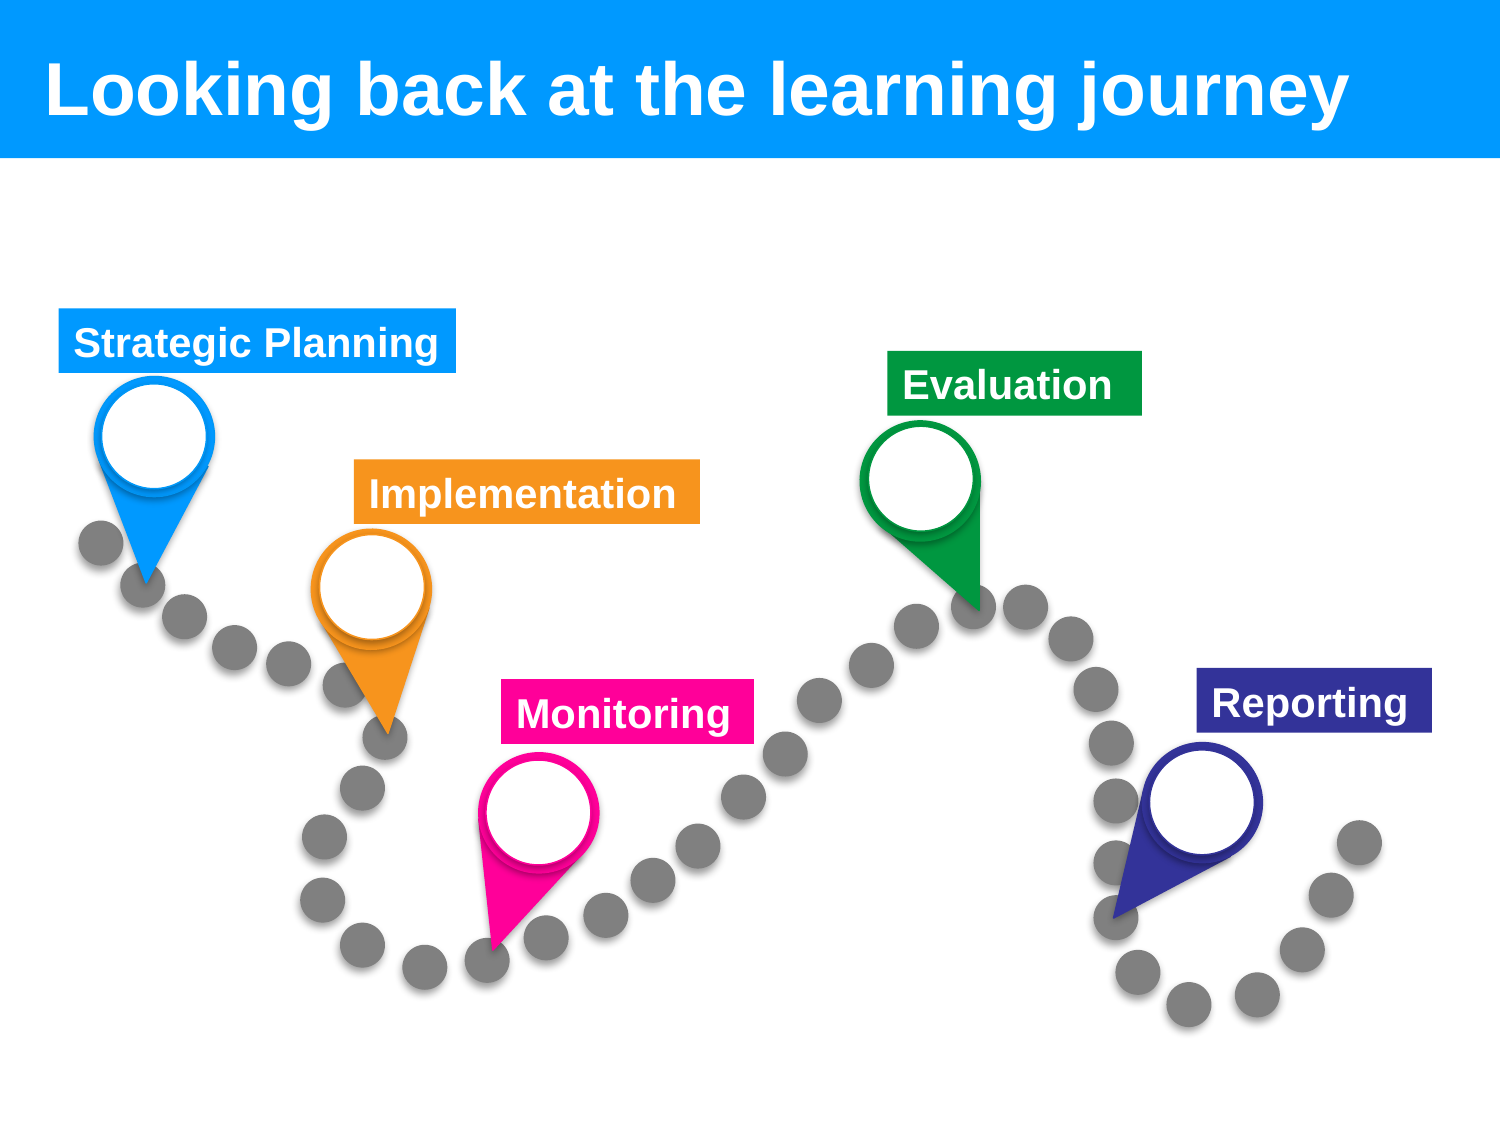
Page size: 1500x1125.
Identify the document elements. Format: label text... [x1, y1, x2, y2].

text_box [1114, 949, 1162, 996]
text_box [859, 420, 982, 542]
text_box [485, 759, 592, 866]
text_box [1002, 583, 1049, 631]
text_box [93, 375, 216, 498]
text_box Reporting [1196, 667, 1432, 733]
text_box [867, 425, 975, 532]
text_box [1141, 741, 1264, 862]
text_box Looking back at the learning journey [10, 23, 1386, 139]
text_box [1112, 815, 1205, 919]
text_box [310, 528, 433, 651]
text_box Implementation [353, 459, 700, 524]
text_box [1088, 719, 1135, 767]
text_box [720, 773, 767, 821]
text_box [401, 943, 449, 991]
text_box [339, 764, 386, 812]
text_box [848, 642, 895, 689]
text_box [77, 519, 124, 567]
text_box [761, 730, 809, 778]
text_box Monitoring [501, 679, 754, 744]
text_box [1092, 839, 1127, 887]
text_box [1234, 971, 1281, 1019]
text_box [1165, 981, 1213, 1028]
text_box [1047, 615, 1095, 663]
text_box [629, 857, 677, 904]
text_box [1307, 871, 1355, 919]
text_box [119, 565, 167, 609]
text_box [522, 914, 570, 962]
text_box [265, 640, 312, 688]
text_box [1279, 926, 1326, 974]
text_box [318, 533, 426, 641]
text_box [907, 512, 980, 612]
text_box [301, 813, 348, 861]
text_box [1336, 819, 1383, 866]
text_box Strategic Planning [58, 308, 456, 373]
text_box [299, 876, 346, 924]
text_box [463, 937, 511, 984]
text_box [100, 382, 208, 490]
text_box [321, 663, 361, 709]
text_box [582, 892, 630, 939]
text_box [334, 633, 422, 735]
text_box [361, 718, 409, 761]
text_box [674, 822, 722, 870]
text_box [1092, 894, 1140, 941]
text_box Evaluation [887, 350, 1142, 416]
text_box [339, 921, 386, 969]
text_box [211, 624, 258, 671]
text_box [481, 848, 562, 951]
text_box [1148, 749, 1256, 856]
text_box [161, 593, 208, 640]
text_box [893, 603, 940, 650]
text_box [796, 677, 843, 724]
text_box [108, 487, 198, 584]
text_box [478, 752, 600, 874]
text_box [1072, 666, 1120, 713]
text_box [1092, 777, 1137, 825]
text_box [950, 585, 997, 630]
